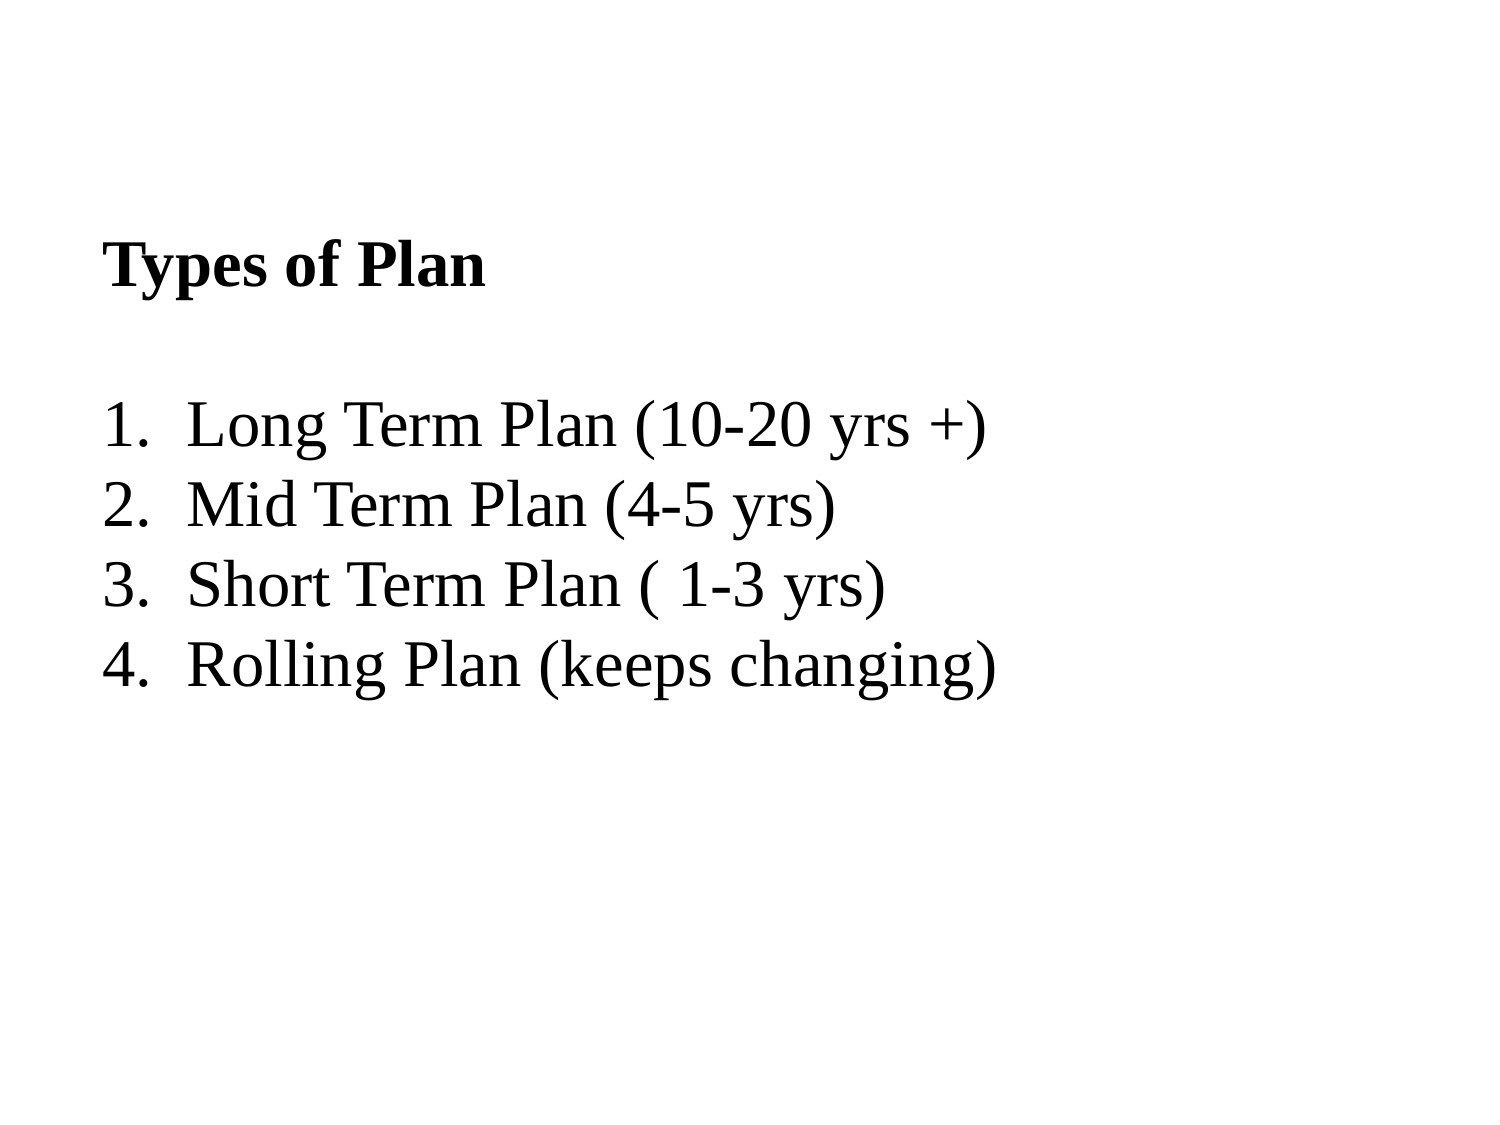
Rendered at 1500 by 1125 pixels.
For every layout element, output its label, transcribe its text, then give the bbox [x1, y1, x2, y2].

text_box Types of Plan Long Term Plan (10-20 yrs +) Mid Term Plan (4-5 yrs) Short Term Plan ( 1-3 yrs) Rolling Plan (keeps changing) [87, 212, 1288, 707]
